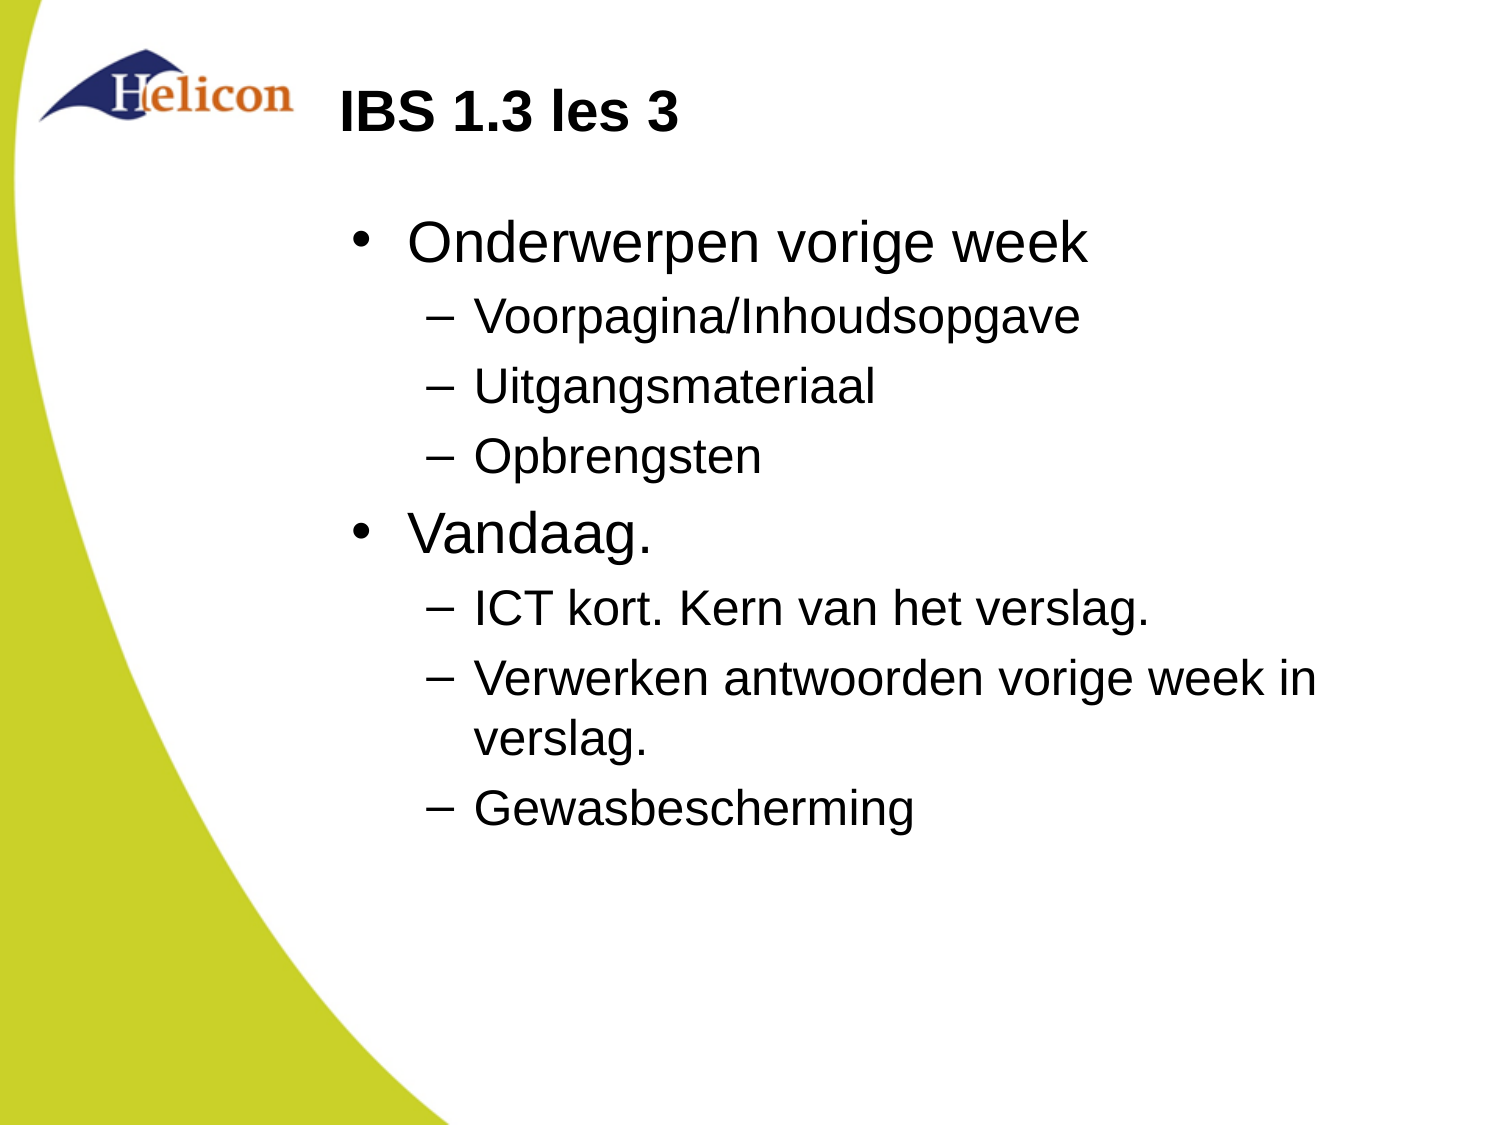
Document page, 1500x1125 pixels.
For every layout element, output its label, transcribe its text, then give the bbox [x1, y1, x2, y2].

picture [0, 0, 1500, 1125]
title IBS 1.3 les 3 [324, 54, 1415, 161]
list Onderwerpen vorige week Voorpagina/Inhoudsopgave Uitgangsmateriaal Opbrengsten Vandaag. ICT kort. Kern van het verslag. Verwerken antwoorden vorige week in verslag. Gewasbescherming [336, 196, 1425, 1005]
